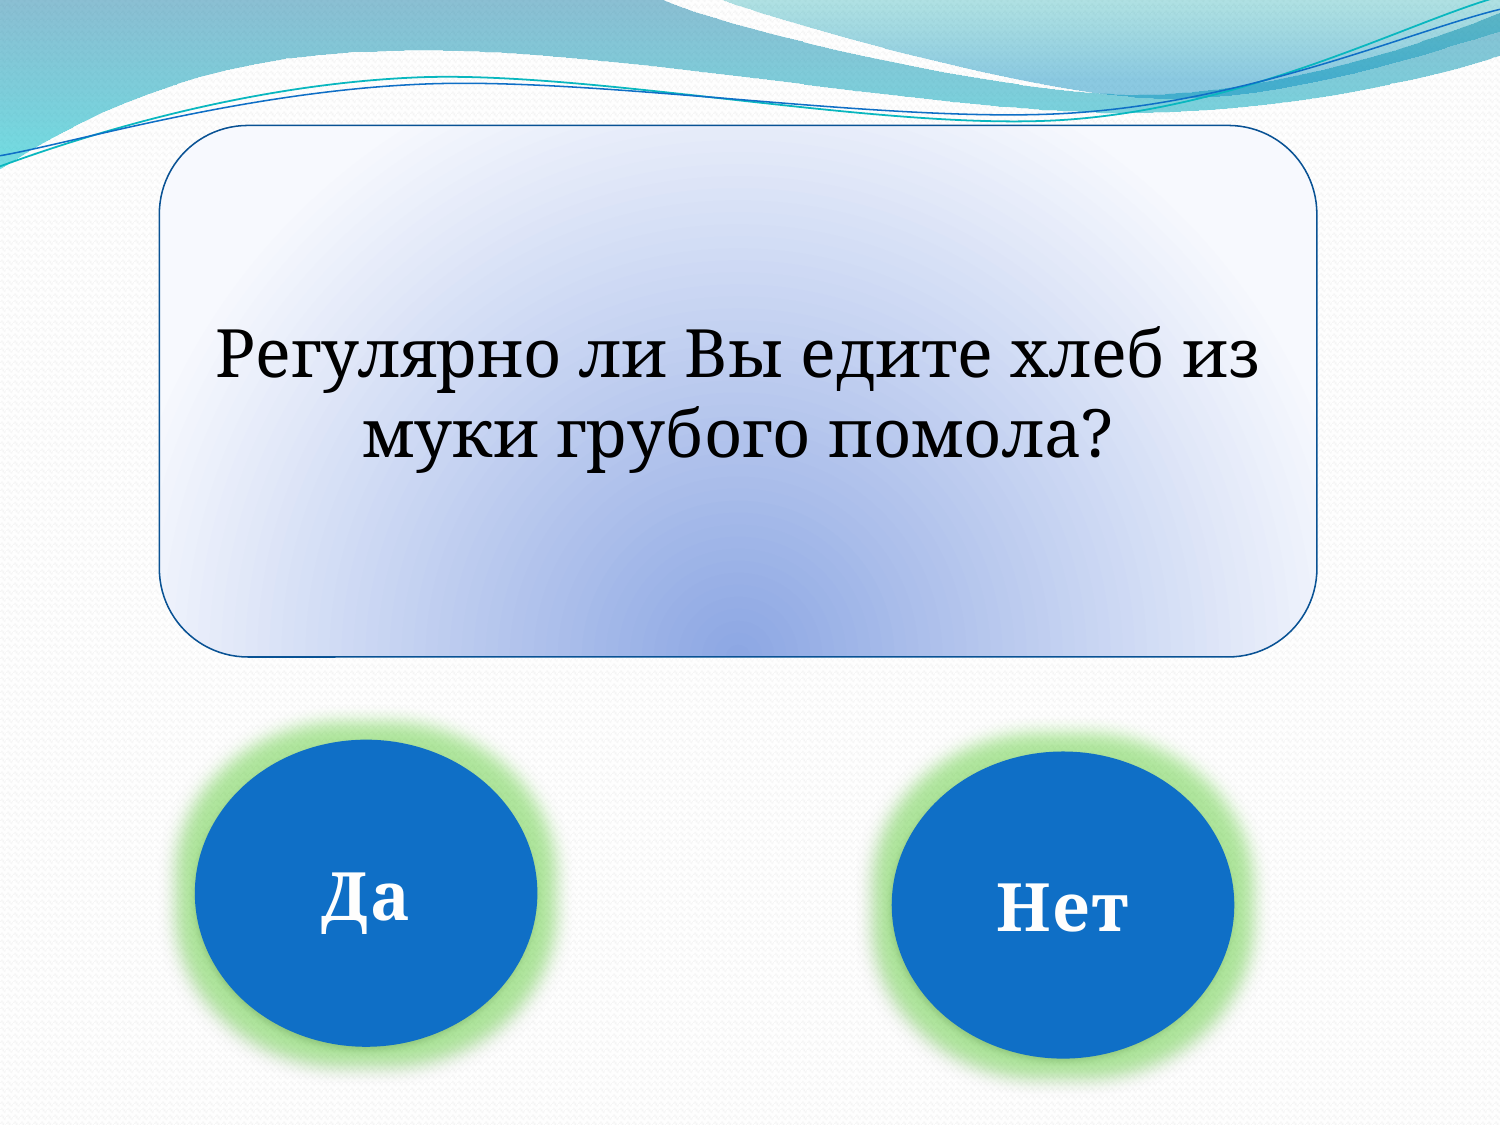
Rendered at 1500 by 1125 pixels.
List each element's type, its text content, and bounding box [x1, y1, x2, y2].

text_box Регулярно ли Вы едите хлеб из муки грубого помола? [158, 124, 1318, 658]
text_box Да [192, 737, 540, 1049]
text_box Нет [889, 749, 1237, 1061]
